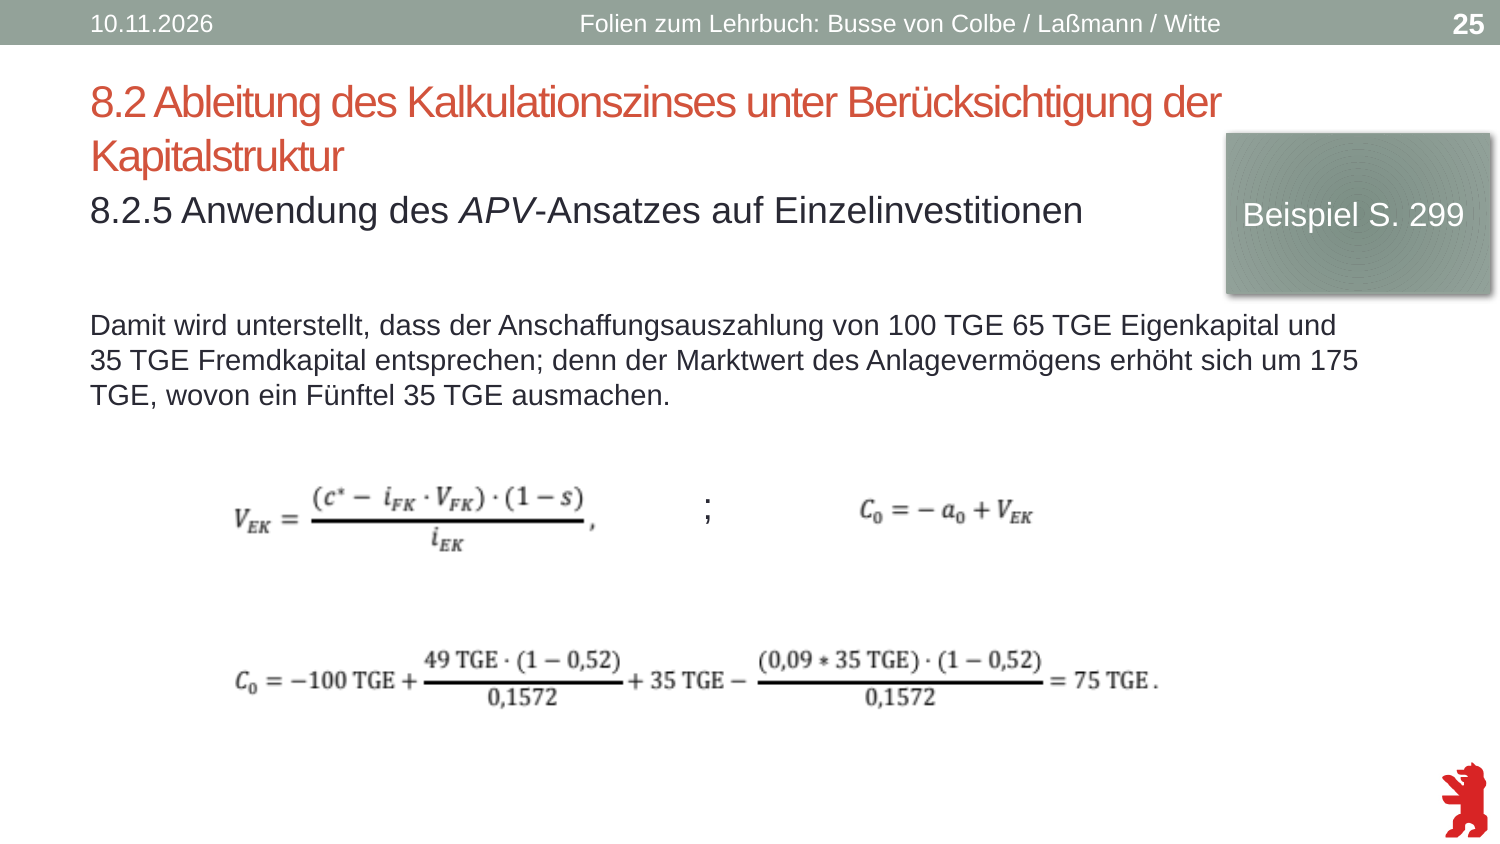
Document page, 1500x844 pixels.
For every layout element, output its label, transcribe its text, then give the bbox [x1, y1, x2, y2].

text_box Beispiel S. 299 [1226, 133, 1490, 294]
picture [1434, 760, 1500, 844]
picture [200, 462, 622, 580]
text_box Damit wird unterstellt, dass der Anschaffungsauszahlung von 100 TGE 65 TGE Eigenkapital und 35 TGE Fremdkapital entsprechen; denn der Marktwert des Anlagevermögens erhöht sich um 175 TGE, wovon ein Fünftel 35 TGE ausmachen. [75, 298, 1379, 454]
title 8.2 Ableitung des Kalkulationszinses unter Berücksichtigung der Kapitalstruktur [75, 65, 1425, 178]
footer Folien zum Lehrbuch: Busse von Colbe / Laßmann / Witte [562, 2, 1238, 43]
slide_number 25 [1325, 2, 1500, 43]
text_box 8.2.5 Anwendung des APV-Ansatzes auf Einzelinvestitionen [74, 178, 1223, 239]
text_box ; [687, 475, 728, 535]
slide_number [75, 2, 550, 43]
picture [154, 629, 1238, 738]
picture [832, 455, 1064, 569]
